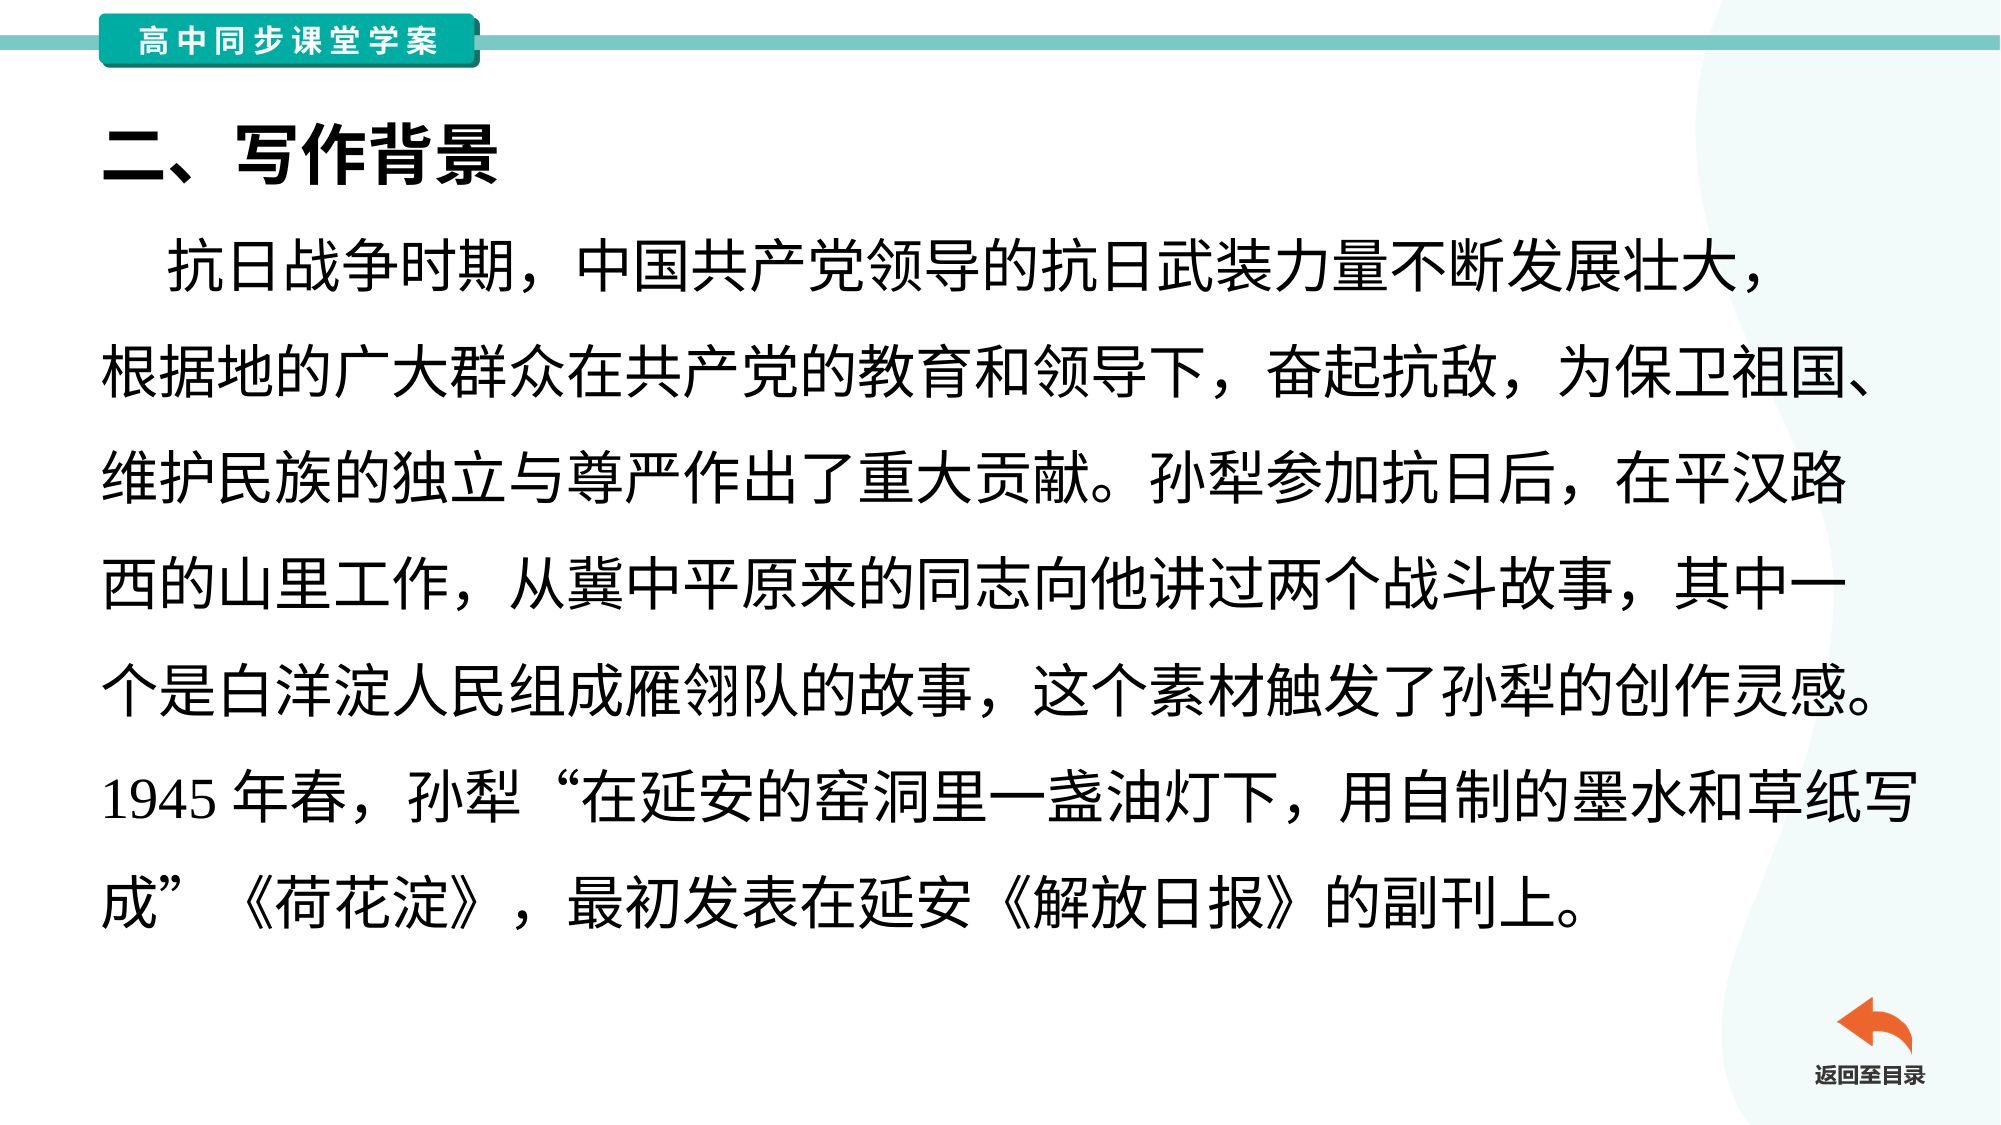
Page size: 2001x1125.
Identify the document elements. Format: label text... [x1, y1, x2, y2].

picture [0, 0, 2000, 1125]
text_box 抗日战争时期，中国共产党领导的抗日武装力量不断发展壮大， 根据地的广大群众在共产党的教育和领导下，奋起抗敌，为保卫祖国、 维护民族的独立与尊严作出了重大贡献。孙犁参加抗日后，在平汉路 西的山里工作，从冀中平原来的同志向他讲过两个战斗故事，其中一 个是白洋淀人民组成雁翎队的故事，这个素材触发了孙犁的创作灵感。 1945年春，孙犁“在延安的窑洞里一盏油灯下，用自制的墨水和草纸写 成”《荷花淀》，最初发表在延安《解放日报》的副刊上。 [100, 192, 1899, 937]
text_box 二、写作背景 [100, 76, 1899, 192]
